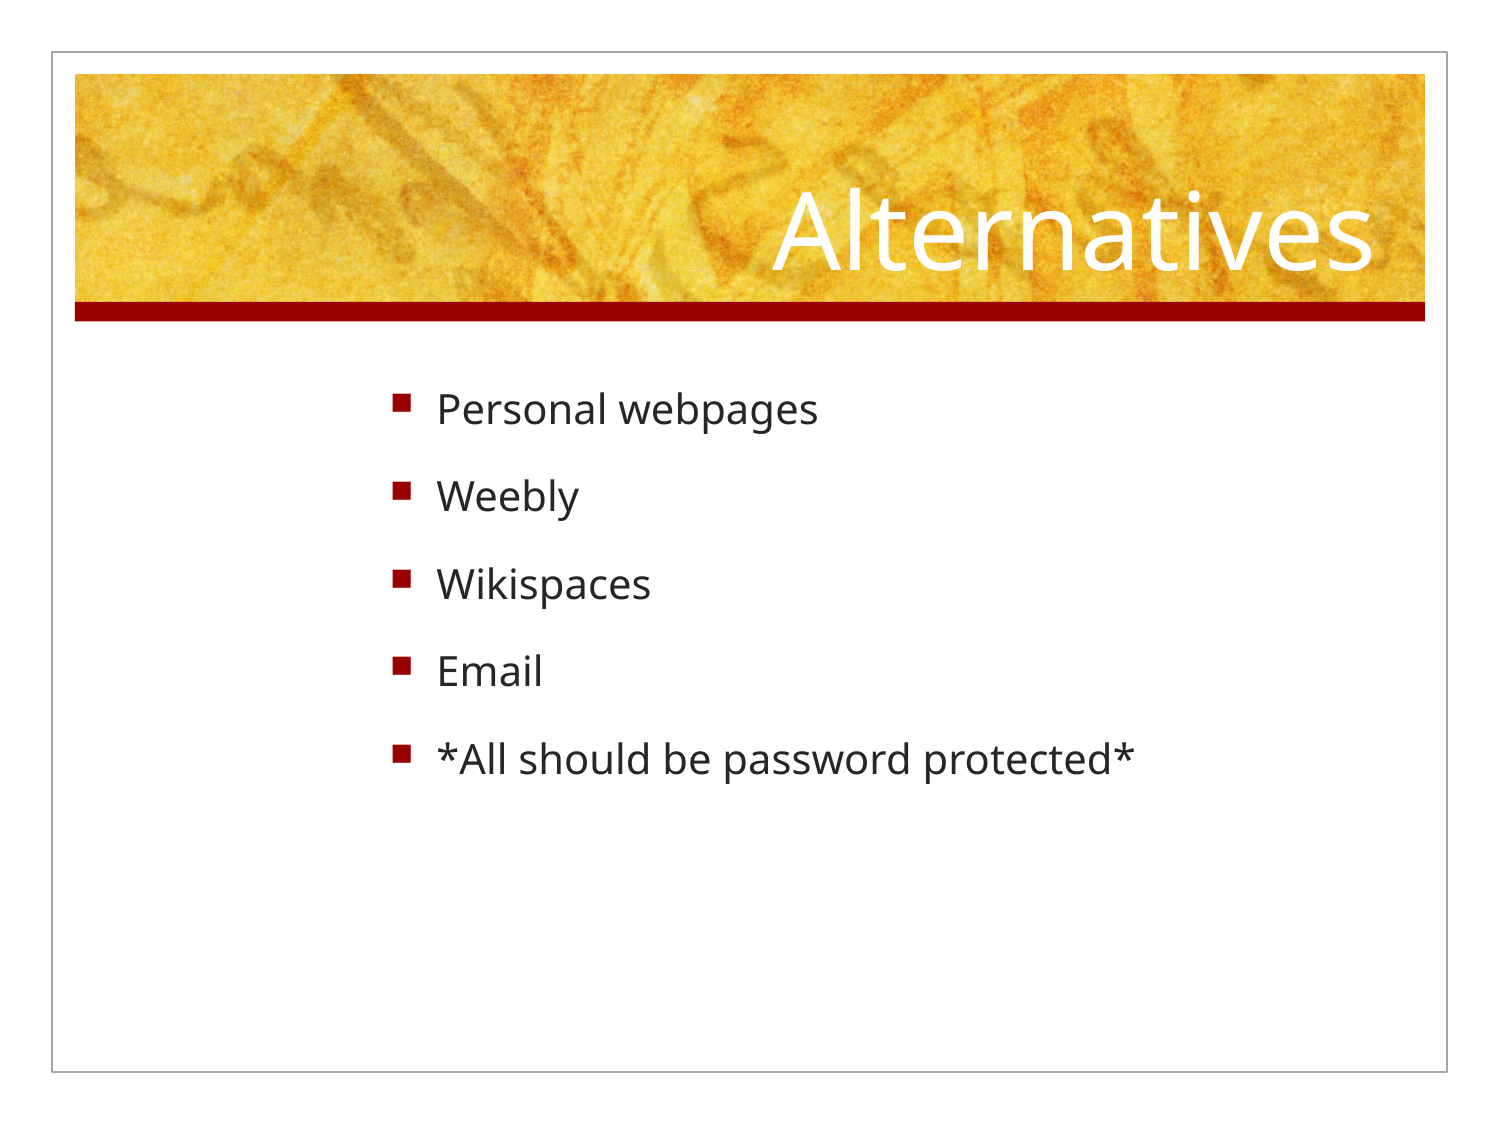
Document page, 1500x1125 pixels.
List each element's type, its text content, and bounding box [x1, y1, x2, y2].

title Alternatives [108, 74, 1392, 292]
picture [75, 74, 1425, 301]
list Personal webpages Weebly Wikispaces Email *All should be password protected* [375, 375, 1392, 1005]
